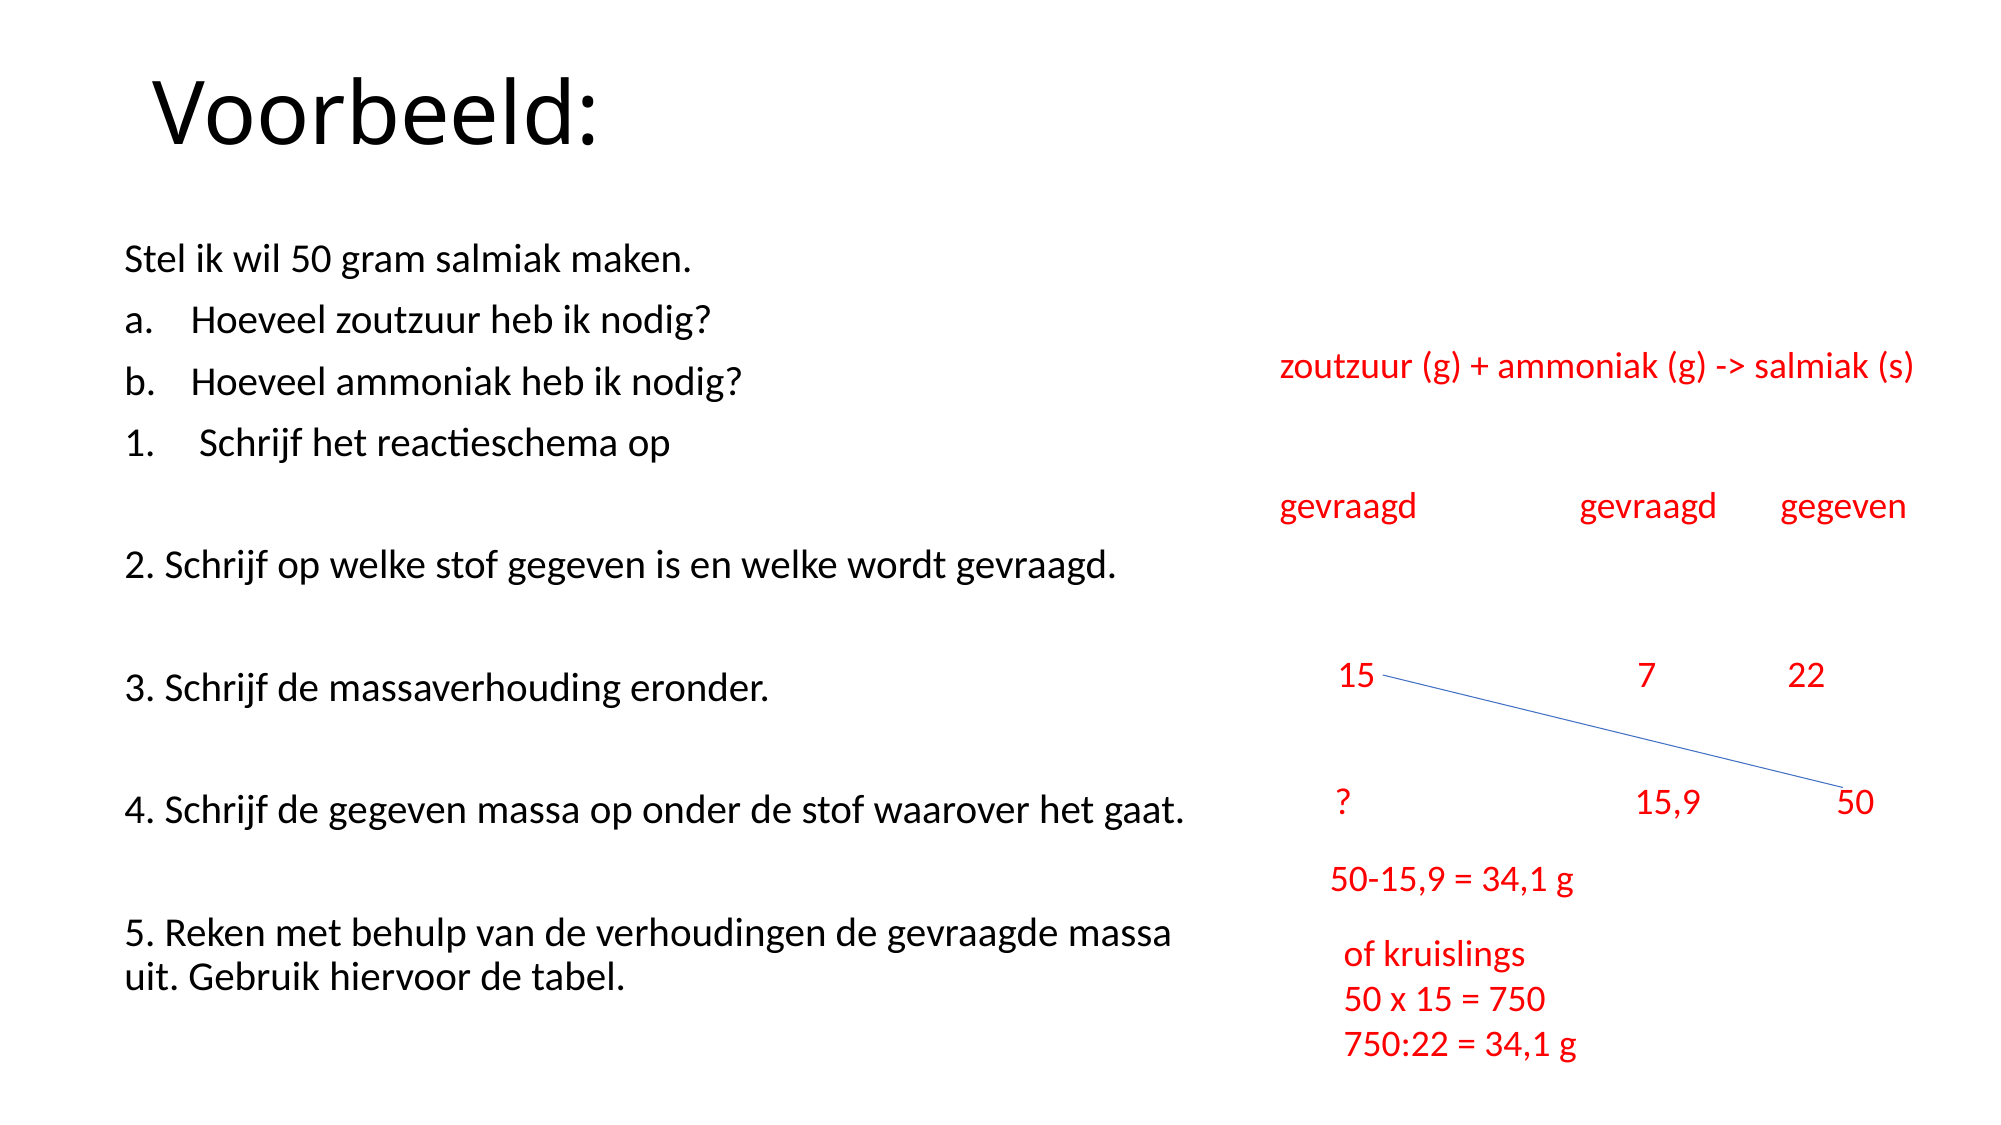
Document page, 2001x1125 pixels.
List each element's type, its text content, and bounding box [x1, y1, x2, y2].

text_box ? 15,9 50 [1319, 769, 1901, 875]
text_box zoutzuur (g) + ammoniak (g) -> salmiak (s) [1265, 333, 1940, 439]
text_box 50-15,9 = 34,1 g [1315, 846, 1606, 996]
title Voorbeeld: [137, 59, 1863, 278]
text_box 15 7 22 [1322, 642, 1841, 748]
text_box of kruislings 50 x 15 = 750 750:22 = 34,1 g [1329, 921, 1593, 1117]
text_box gevraagd gevraagd gegeven [1264, 473, 1923, 579]
list Stel ik wil 50 gram salmiak maken. Hoeveel zoutzuur heb ik nodig? Hoeveel ammoniak heb ik nodig? Schrijf het reactieschema op 2. Schrijf op welke stof gegeven is en welke wordt gevraagd. 3. Schrijf de massaverhouding eronder. 4. Schrijf de gegeven massa op onder de stof waarover het gaat. 5. Reken met behulp van de verhoudingen de gevraagde massa uit. Gebruik hiervoor de tabel. [109, 229, 1217, 1056]
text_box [1382, 674, 1843, 788]
